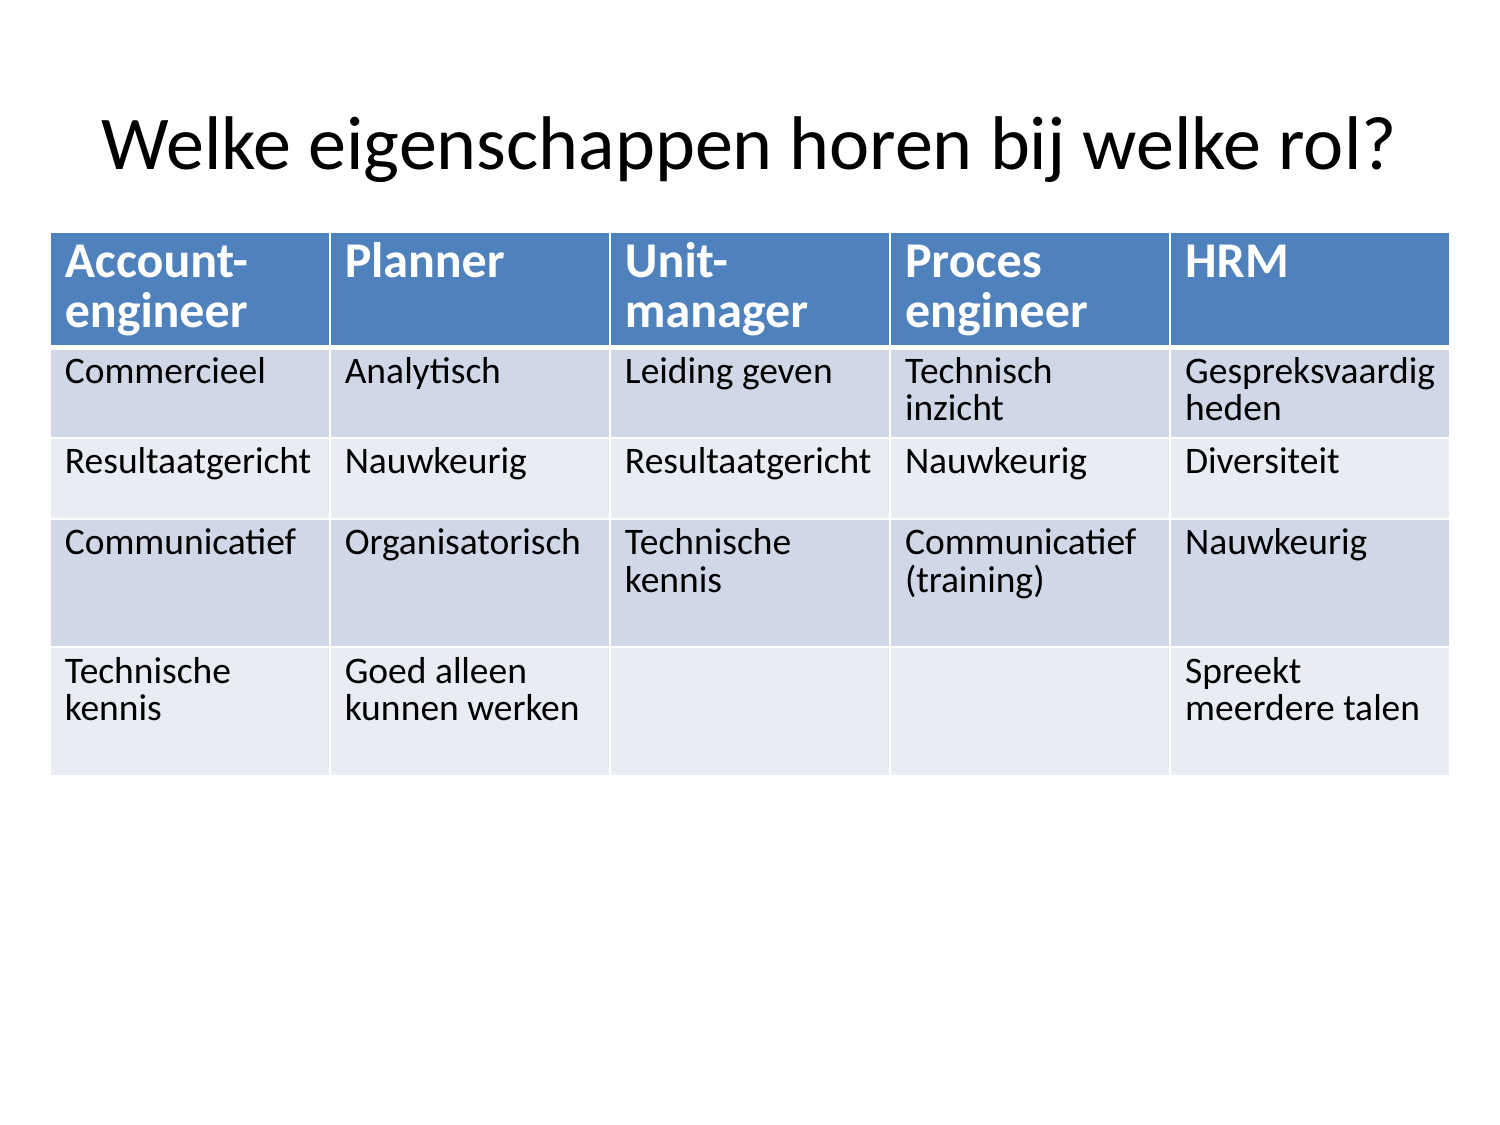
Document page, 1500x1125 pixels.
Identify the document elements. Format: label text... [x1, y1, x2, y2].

table_cell [891, 648, 1169, 775]
table_cell Diversiteit [1171, 439, 1449, 518]
table_header Planner [331, 233, 609, 345]
table_cell [611, 648, 889, 775]
table_cell Communicatief (training) [891, 520, 1169, 646]
table_header Unit-manager [611, 233, 889, 345]
table_cell Organisatorisch [331, 520, 609, 646]
table_cell Technisch inzicht [891, 350, 1169, 437]
table_cell Goed alleen kunnen werken [331, 648, 609, 775]
table_cell Gespreksvaardigheden [1171, 350, 1449, 437]
table_cell Communicatief [51, 520, 329, 646]
table_header Account-engineer [51, 233, 329, 345]
table_header Proces engineer [891, 233, 1169, 345]
table_cell Spreekt meerdere talen [1171, 648, 1449, 775]
table_header HRM [1171, 233, 1449, 345]
table_cell Commercieel [51, 350, 329, 437]
table_cell Nauwkeurig [331, 439, 609, 518]
table_cell Leiding geven [611, 350, 889, 437]
table_cell Resultaatgericht [611, 439, 889, 518]
table_cell Technische kennis [611, 520, 889, 646]
table_cell Technische kennis [51, 648, 329, 775]
table_cell Nauwkeurig [891, 439, 1169, 518]
table_cell Nauwkeurig [1171, 520, 1449, 646]
title Welke eigenschappen horen bij welke rol? [75, 45, 1425, 231]
table_cell Resultaatgericht [51, 439, 329, 518]
table_cell Analytisch [331, 350, 609, 437]
